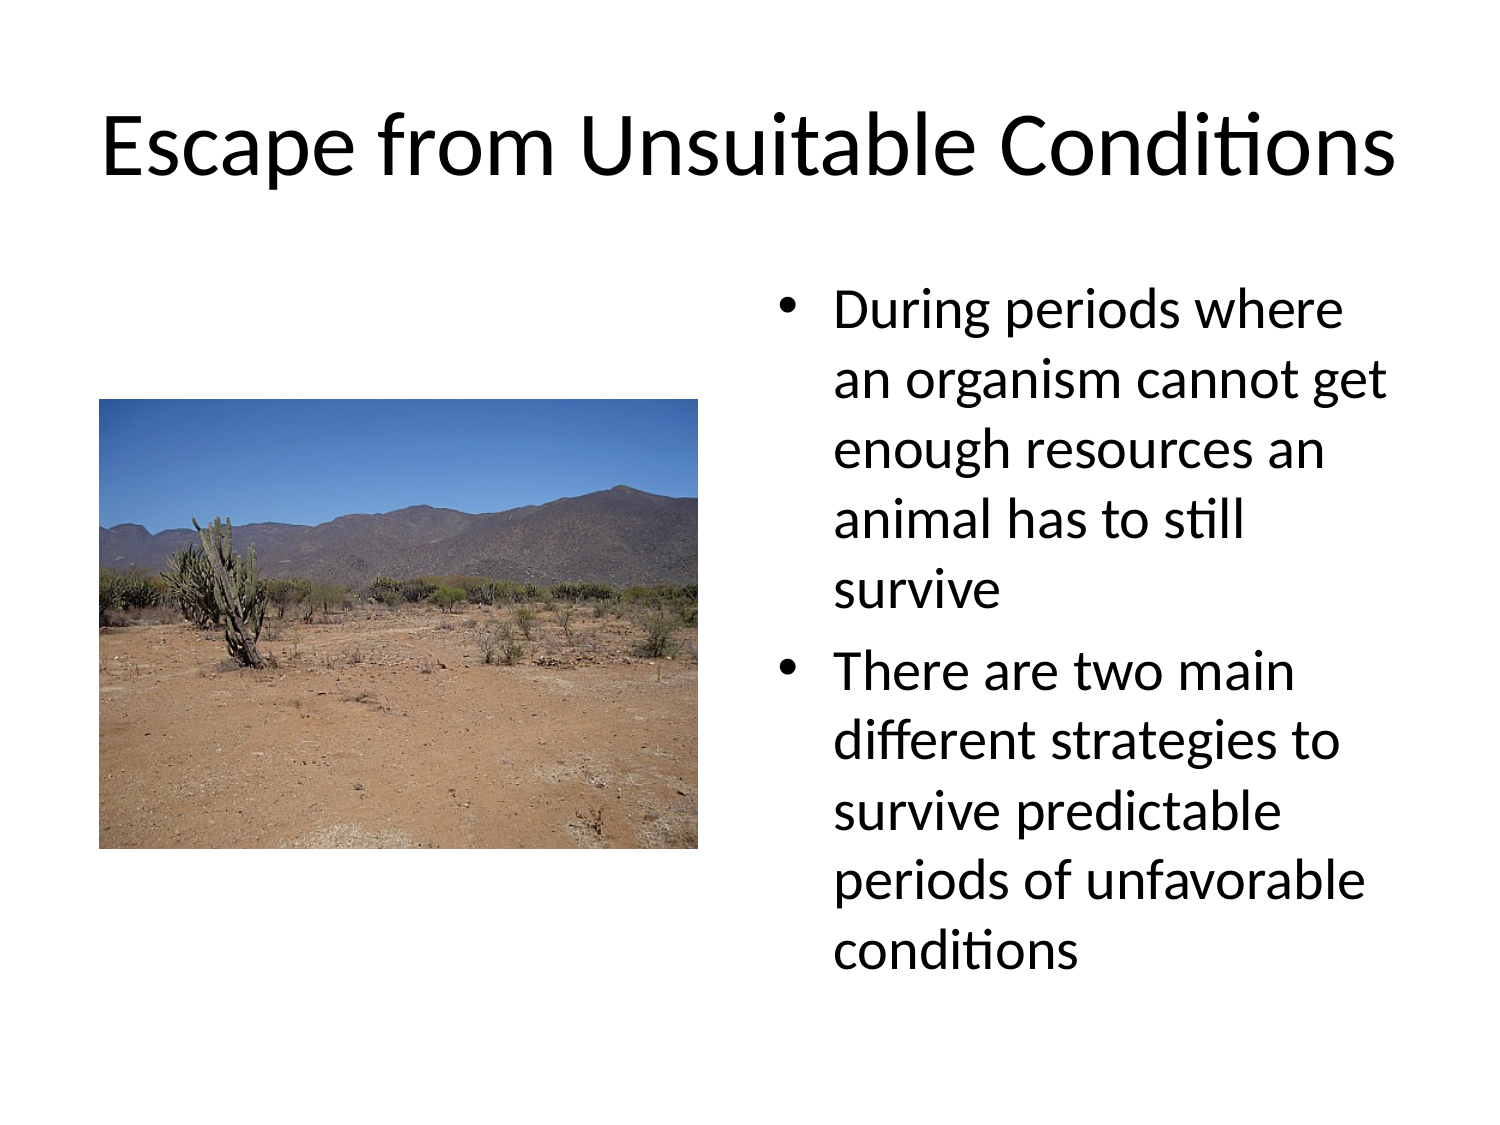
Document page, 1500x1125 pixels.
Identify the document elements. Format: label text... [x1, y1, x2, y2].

picture [99, 399, 699, 849]
title Escape from Unsuitable Conditions [75, 45, 1425, 233]
list During periods where an organism cannot get enough resources an animal has to still survive There are two main different strategies to survive predictable periods of unfavorable conditions [762, 262, 1425, 1005]
